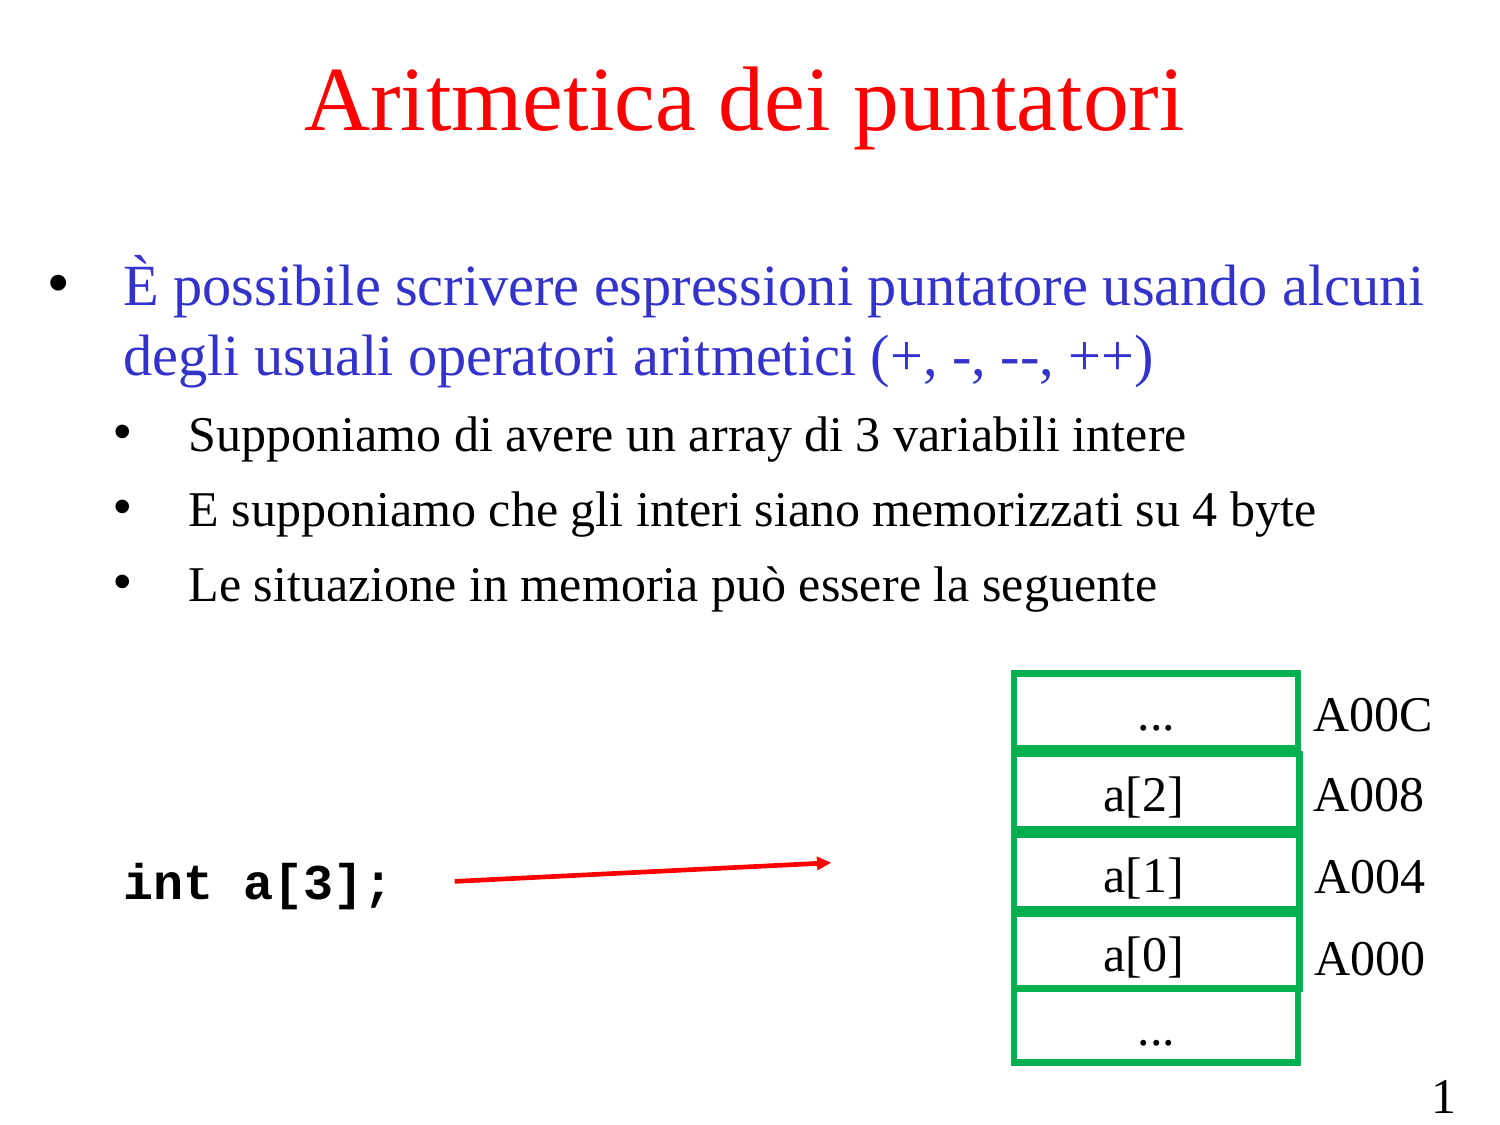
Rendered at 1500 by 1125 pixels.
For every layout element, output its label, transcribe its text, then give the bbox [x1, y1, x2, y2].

text_box a[1] [1013, 834, 1300, 910]
text_box a[2] [1013, 754, 1298, 829]
text_box A00C [1298, 673, 1459, 746]
text_box A008 [1298, 754, 1446, 830]
text_box a[0] [1013, 913, 1300, 989]
text_box [454, 857, 832, 882]
text_box ... [1014, 673, 1299, 749]
text_box A000 [1299, 918, 1446, 990]
text_box ... [1014, 987, 1299, 1063]
list È possibile scrivere espressioni puntatore usando alcuni degli usuali operatori aritmetici (+, -, --, ++) Supponiamo di avere un array di 3 variabili intere E supponiamo che gli interi siano memorizzati su 4 byte Le situazione in memoria può essere la seguente int a[3]; [33, 239, 1446, 978]
slide_number 15 [1416, 1056, 1486, 1123]
text_box A004 [1300, 836, 1446, 909]
title Aritmetica dei puntatori [107, 0, 1383, 188]
